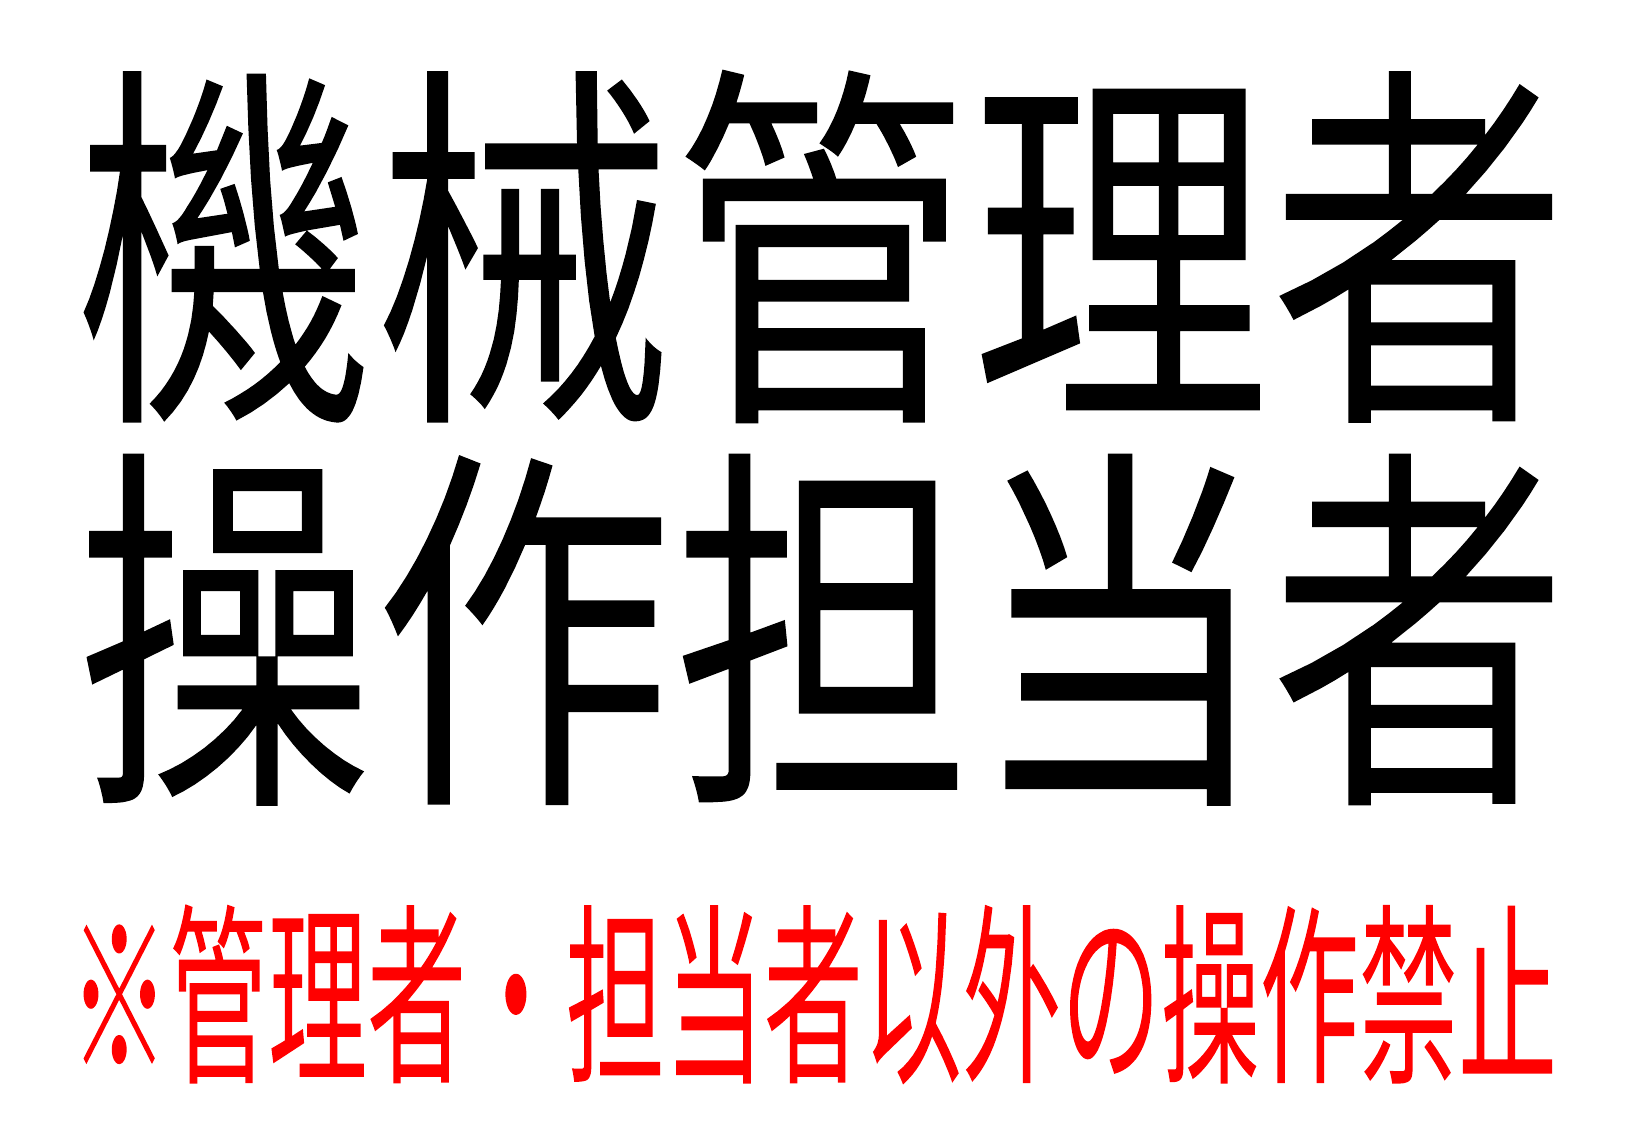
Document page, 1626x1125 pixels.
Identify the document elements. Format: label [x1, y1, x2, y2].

text_box [83, 69, 1553, 1085]
